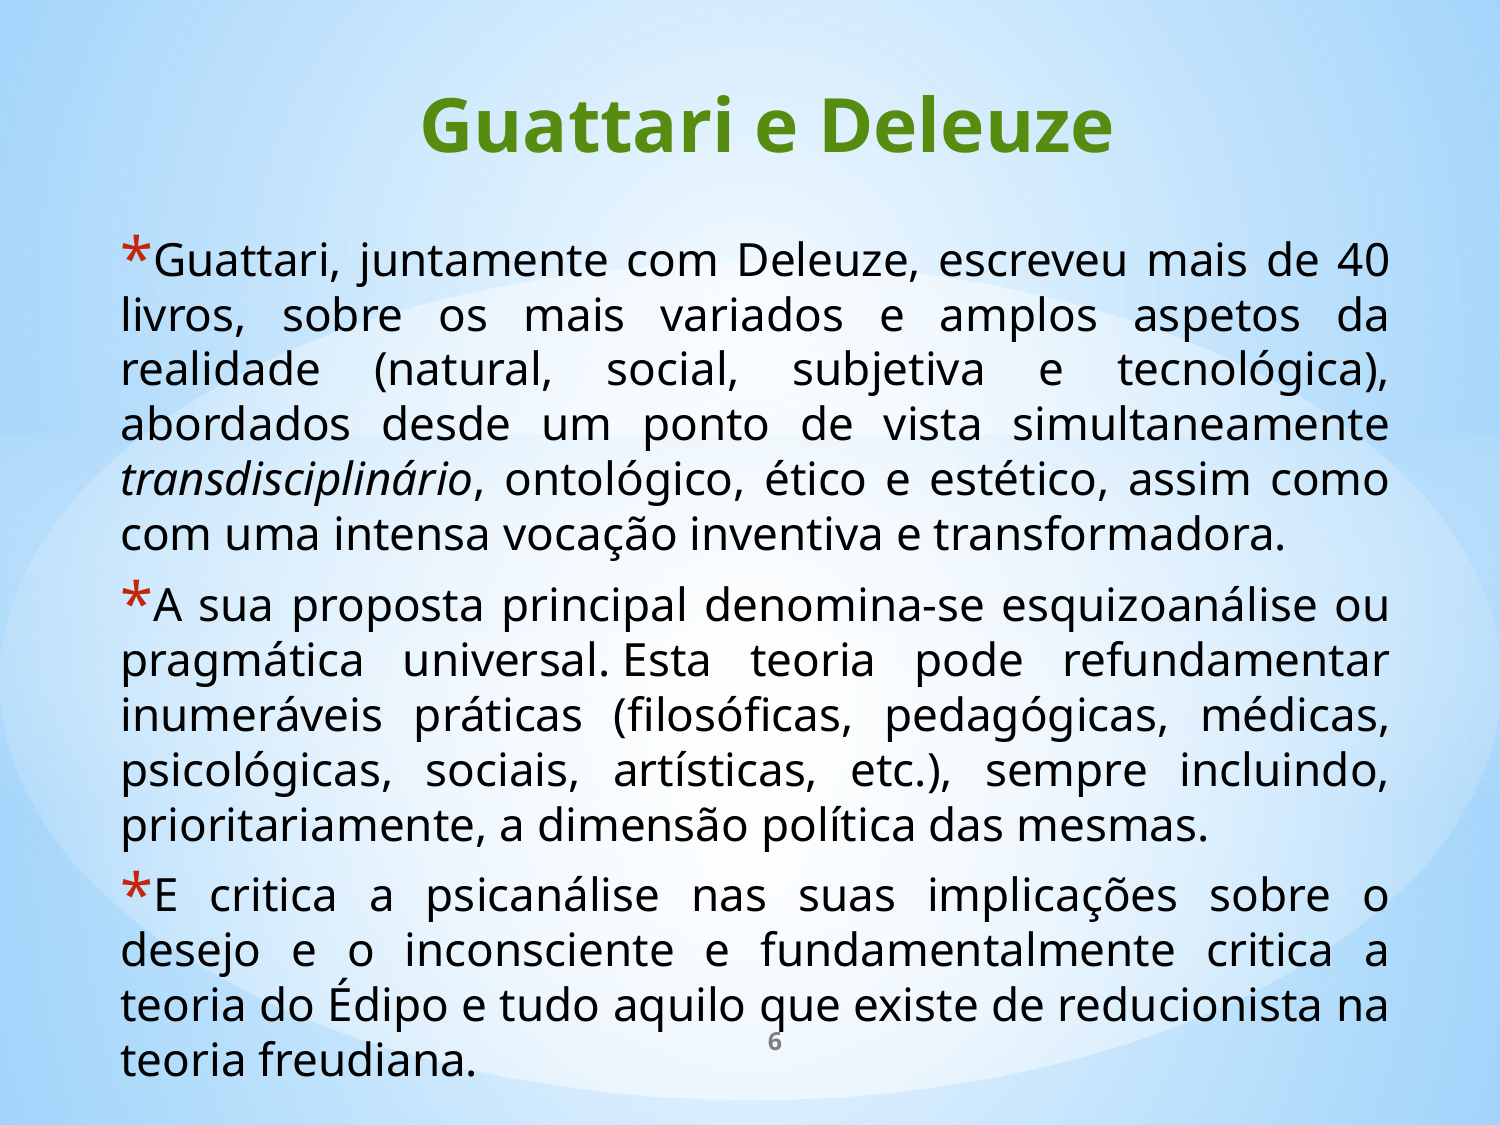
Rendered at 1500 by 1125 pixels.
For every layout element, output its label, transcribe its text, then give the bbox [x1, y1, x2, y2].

title Guattari e Deleuze [164, 70, 1342, 176]
slide_number 6 [624, 1012, 925, 1073]
subtitle Guattari, juntamente com Deleuze, escreveu mais de 40 livros, sobre os mais variados e amplos aspetos da realidade (natural, social, subjetiva e tecnológica), abordados desde um ponto de vista simultaneamente transdisciplinário, ontológico, ético e estético, assim como com uma intensa vocação inventiva e transformadora. A sua proposta principal denomina-se esquizoanálise ou pragmática universal. Esta teoria pode refundamentar inumeráveis práticas (filosóficas, pedagógicas, médicas, psicológicas, sociais, artísticas, etc.), sempre incluindo, prioritariamente, a dimensão política das mesmas. E critica a psicanálise nas suas implicações sobre o desejo e o inconsciente e fundamentalmente critica a teoria do Édipo e tudo aquilo que existe de reducionista na teoria freudiana. [105, 222, 1407, 974]
